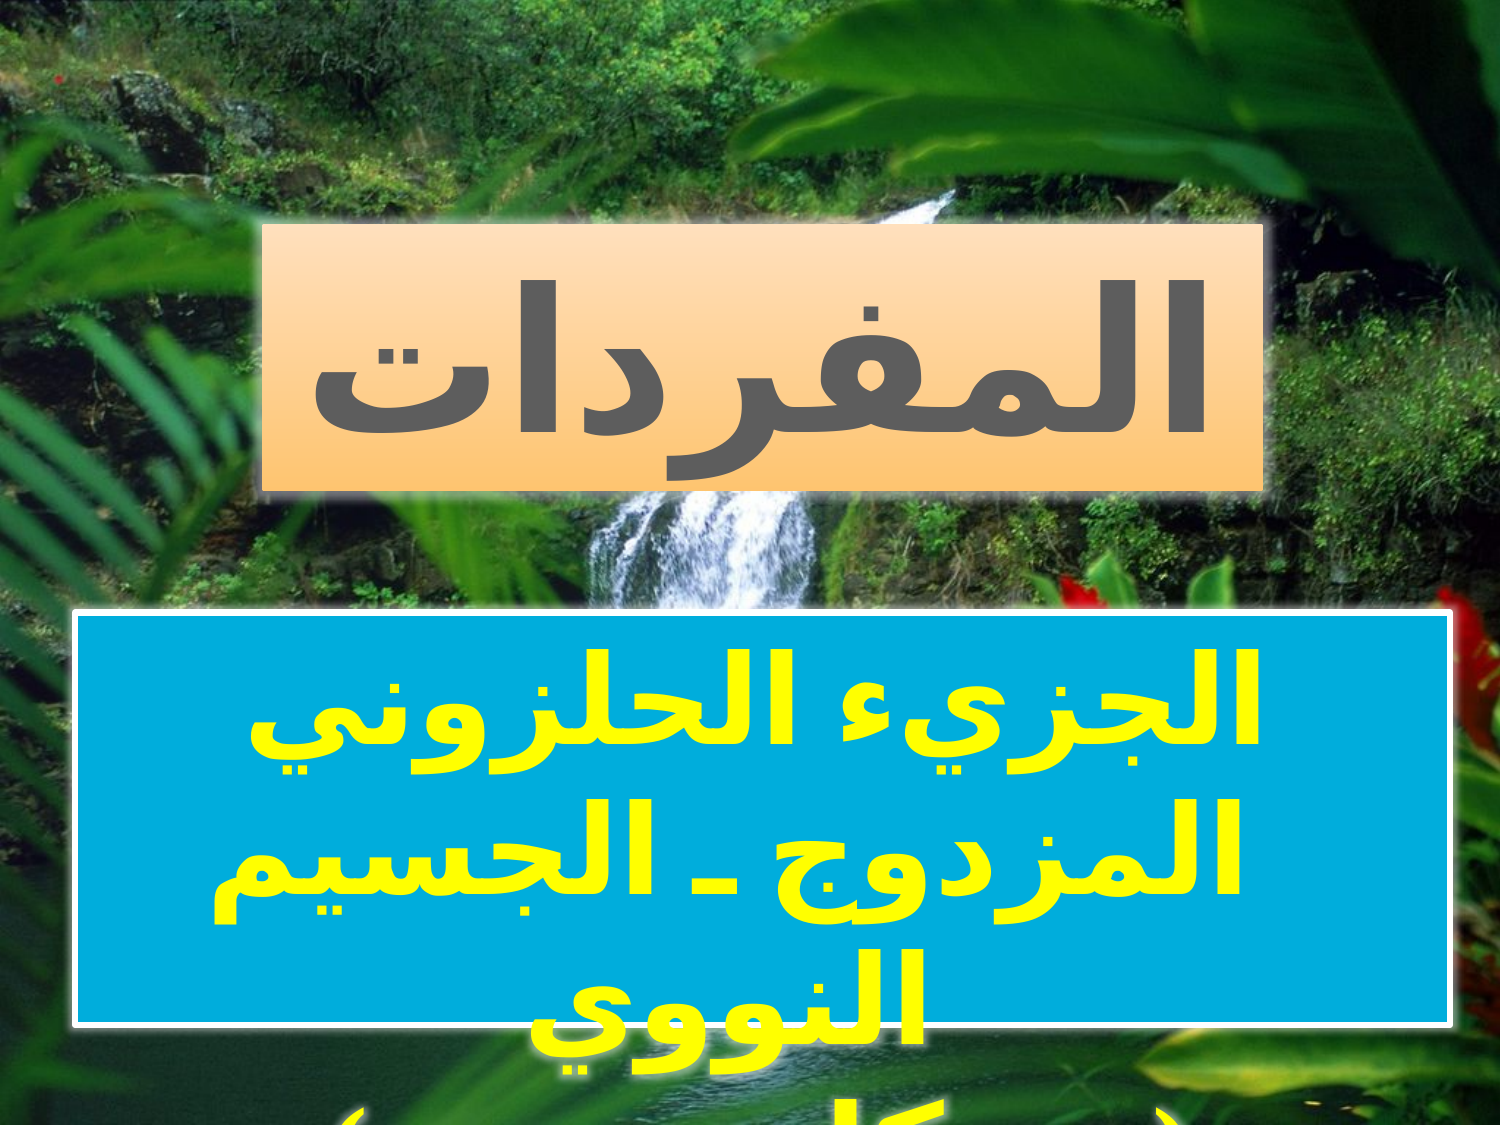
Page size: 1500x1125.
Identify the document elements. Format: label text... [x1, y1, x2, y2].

picture [0, 0, 1500, 1125]
text_box الجزيء الحلزوني المزدوج ـ الجسيم النووي ( نيوكليوسوم ) [72, 609, 1453, 1028]
text_box المفردات [262, 224, 1263, 491]
